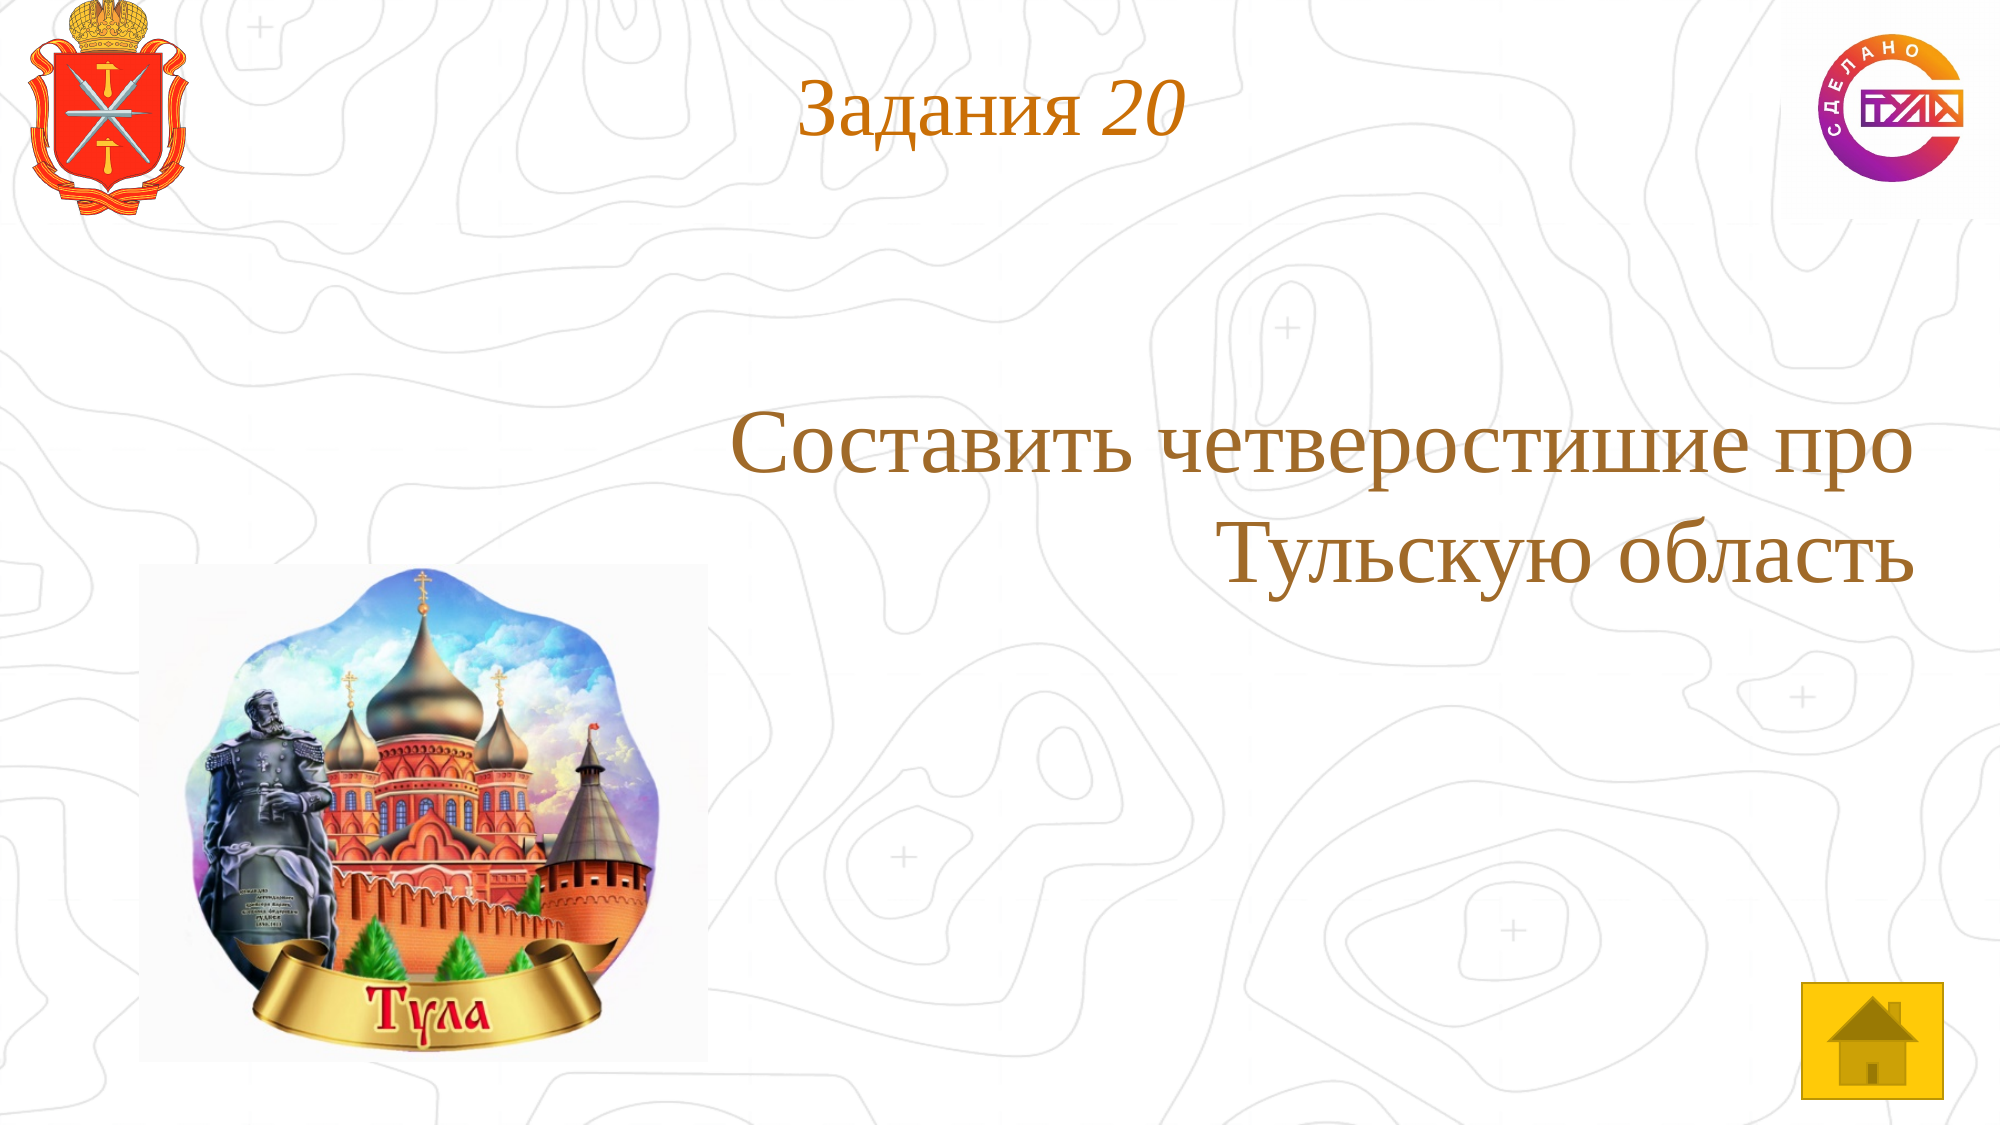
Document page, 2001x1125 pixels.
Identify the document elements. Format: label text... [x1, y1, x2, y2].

text_box Составить четверостишие про Тульскую область [377, 373, 1932, 609]
text_box Задания 20 [354, 44, 1629, 205]
picture [139, 564, 708, 1062]
picture [14, 0, 202, 220]
text_box [1801, 982, 1944, 1100]
picture [1781, 0, 2000, 219]
